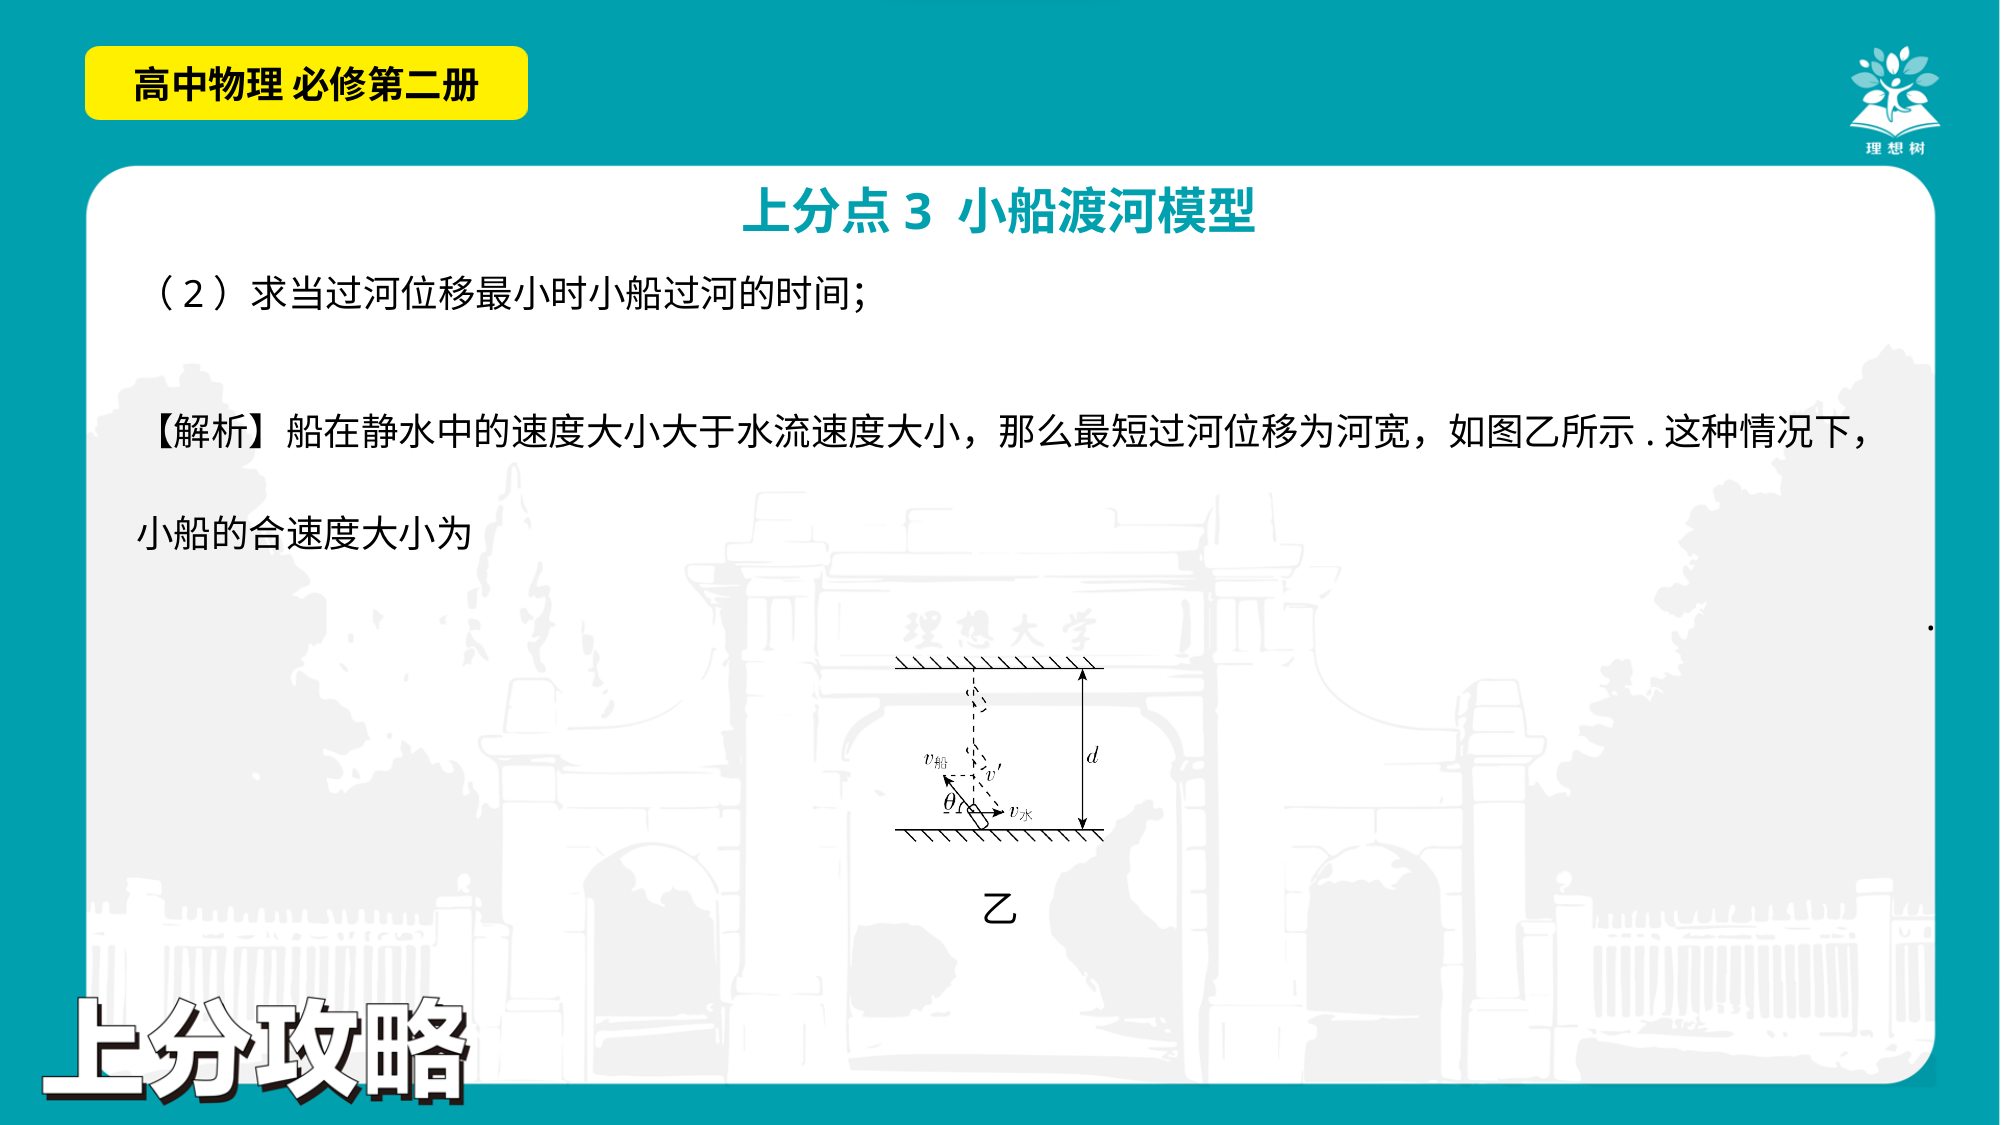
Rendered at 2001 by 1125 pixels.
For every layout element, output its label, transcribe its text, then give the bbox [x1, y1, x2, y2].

text_box （2）求当过河位移最小时小船过河的时间； [136, 248, 1865, 308]
picture [0, 0, 2000, 1125]
text_box 乙 [976, 862, 1023, 989]
